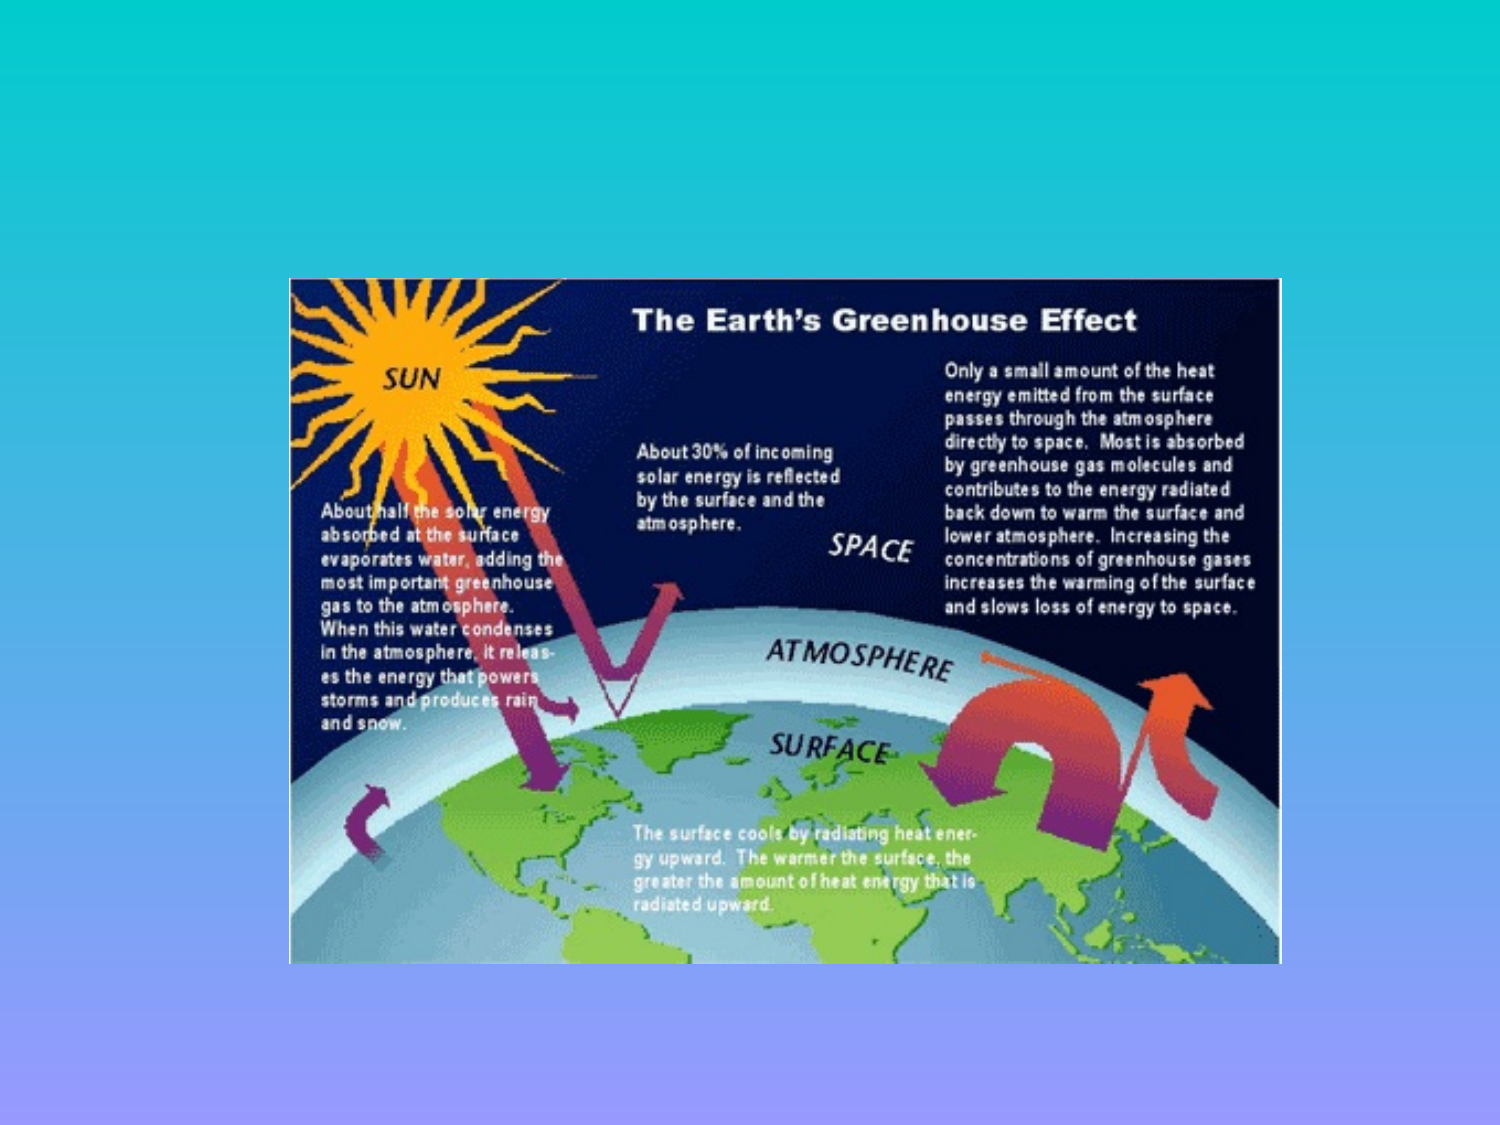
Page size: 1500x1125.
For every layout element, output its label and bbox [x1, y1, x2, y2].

list [288, 278, 1282, 965]
